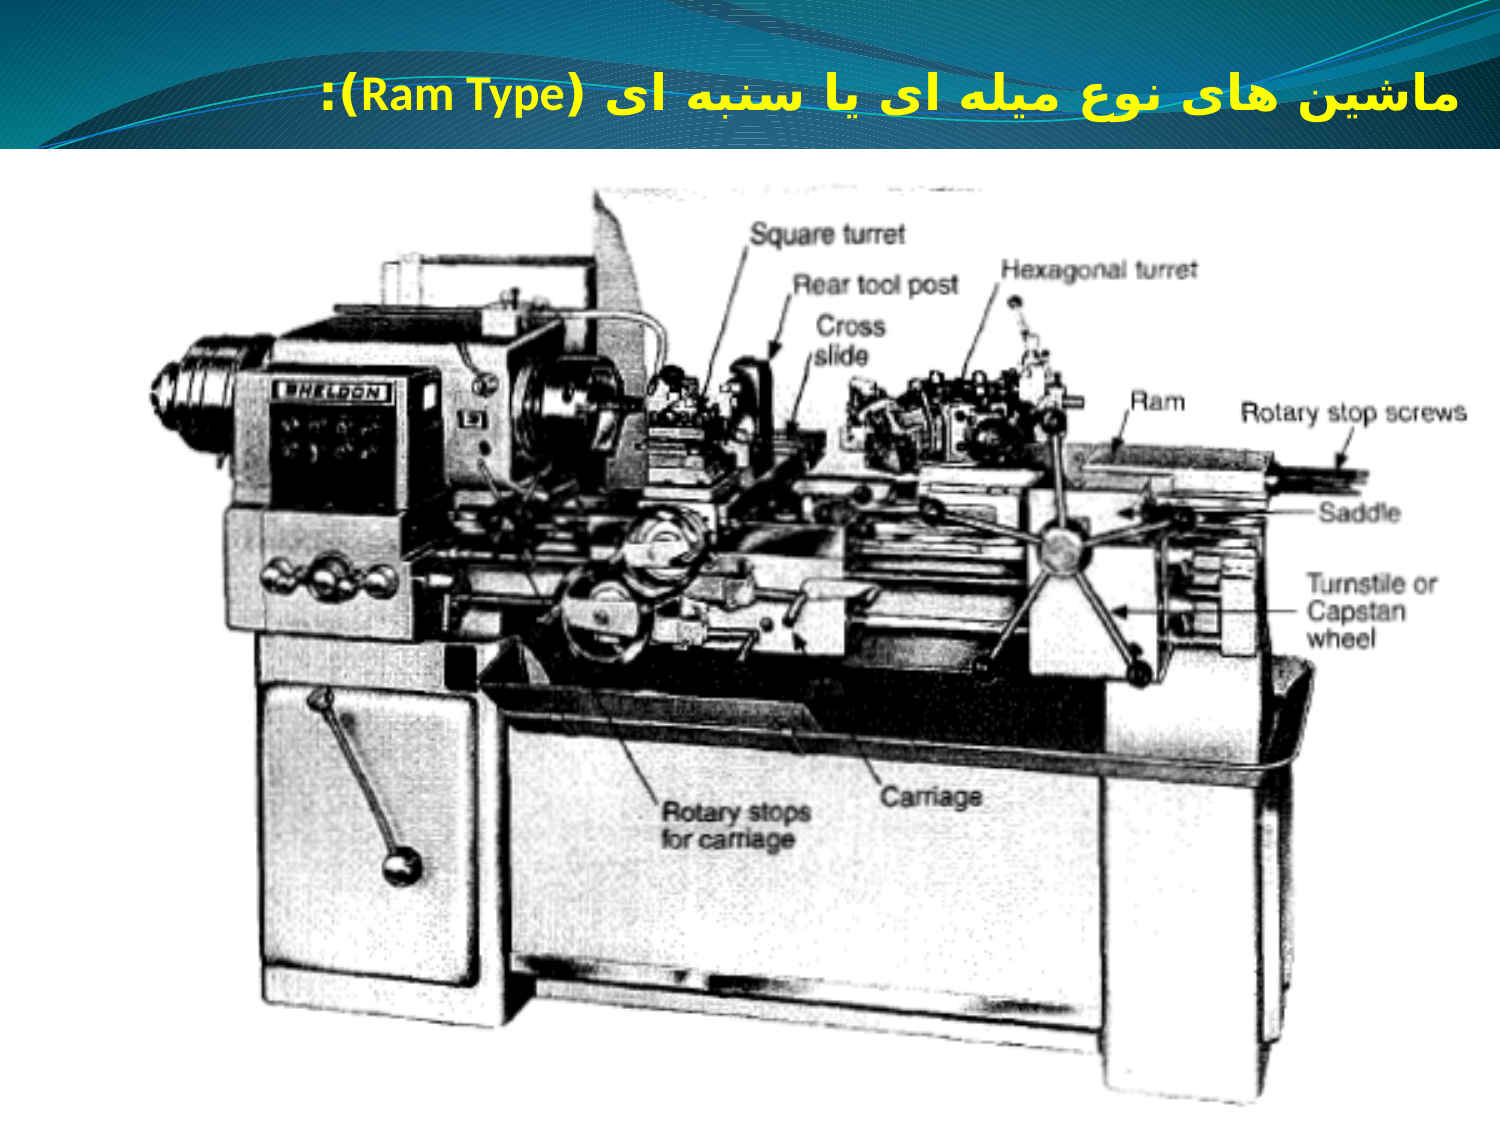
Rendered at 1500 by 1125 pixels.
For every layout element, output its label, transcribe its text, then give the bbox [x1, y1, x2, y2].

picture [0, 149, 1500, 1125]
title ماشین های نوع میله ای یا سنبه ای (Ram Type): [37, 0, 1500, 149]
